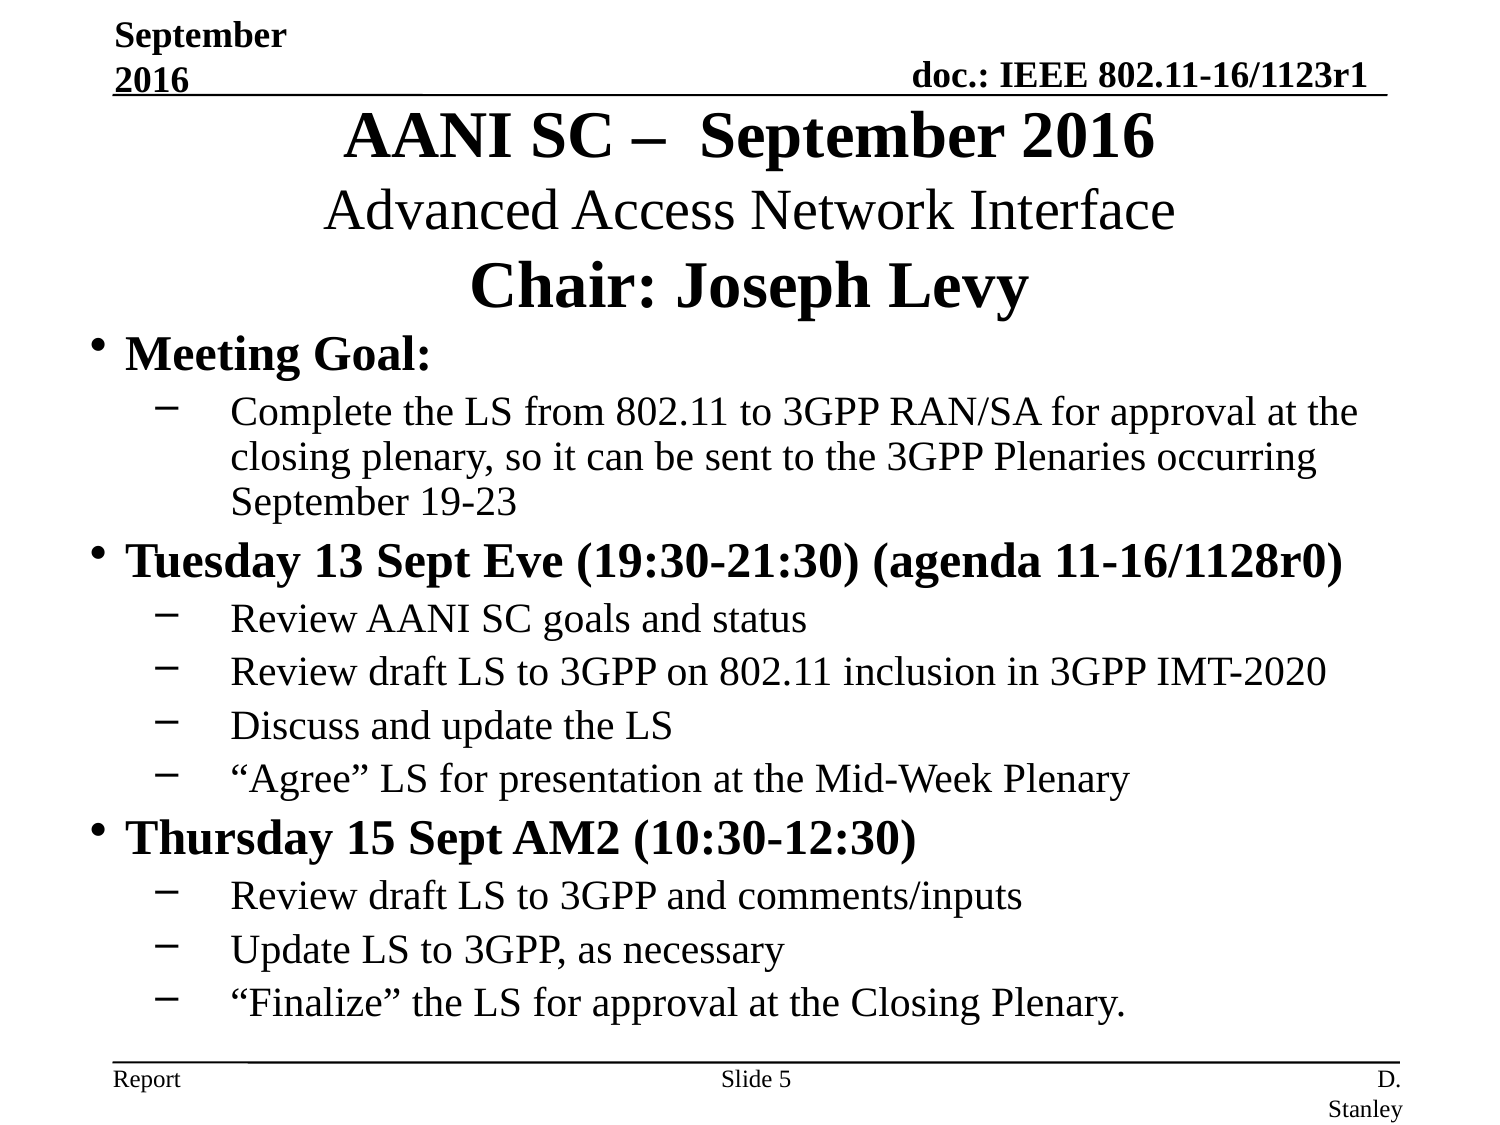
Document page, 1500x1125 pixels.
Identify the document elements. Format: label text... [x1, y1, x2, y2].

text_box Meeting Goal: Complete the LS from 802.11 to 3GPP RAN/SA for approval at the closing plenary, so it can be sent to the 3GPP Plenaries occurring September 19-23 Tuesday 13 Sept Eve (19:30-21:30) (agenda 11-16/1128r0) Review AANI SC goals and status Review draft LS to 3GPP on 802.11 inclusion in 3GPP IMT-2020 Discuss and update the LS “Agree” LS for presentation at the Mid-Week Plenary Thursday 15 Sept AM2 (10:30-12:30) Review draft LS to 3GPP and comments/inputs Update LS to 3GPP, as necessary “Finalize” the LS for approval at the Closing Plenary. [74, 319, 1438, 1083]
title AANI SC – September 2016 Advanced Access Network Interface Chair: Joseph Levy [112, 149, 1388, 263]
slide_number Slide 5 [712, 1083, 800, 1093]
footer D. Stanley, HP Enterprise [1325, 1083, 1402, 1093]
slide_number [114, 54, 309, 100]
